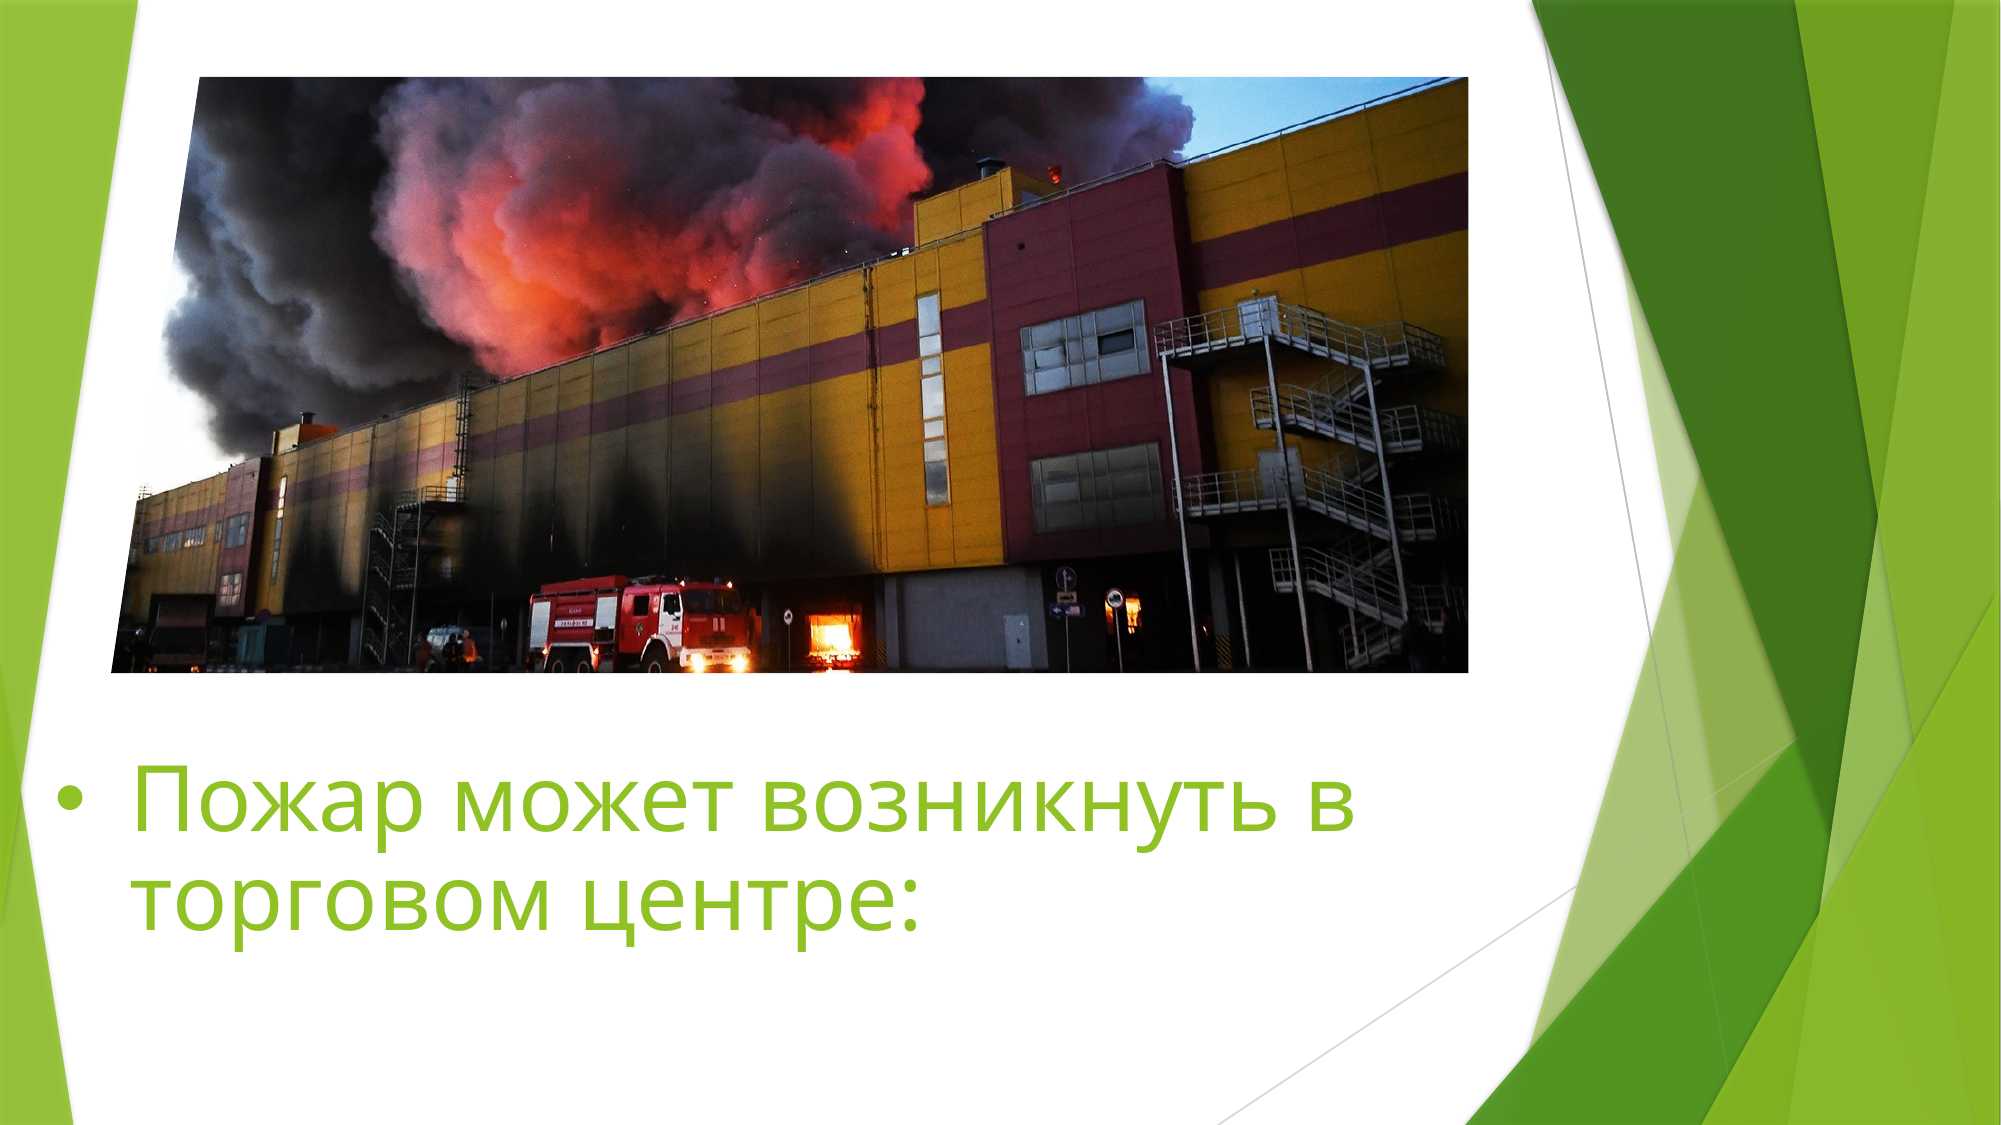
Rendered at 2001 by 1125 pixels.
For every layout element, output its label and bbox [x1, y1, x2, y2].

picture [110, 76, 1469, 674]
text_box [0, 0, 2000, 1125]
